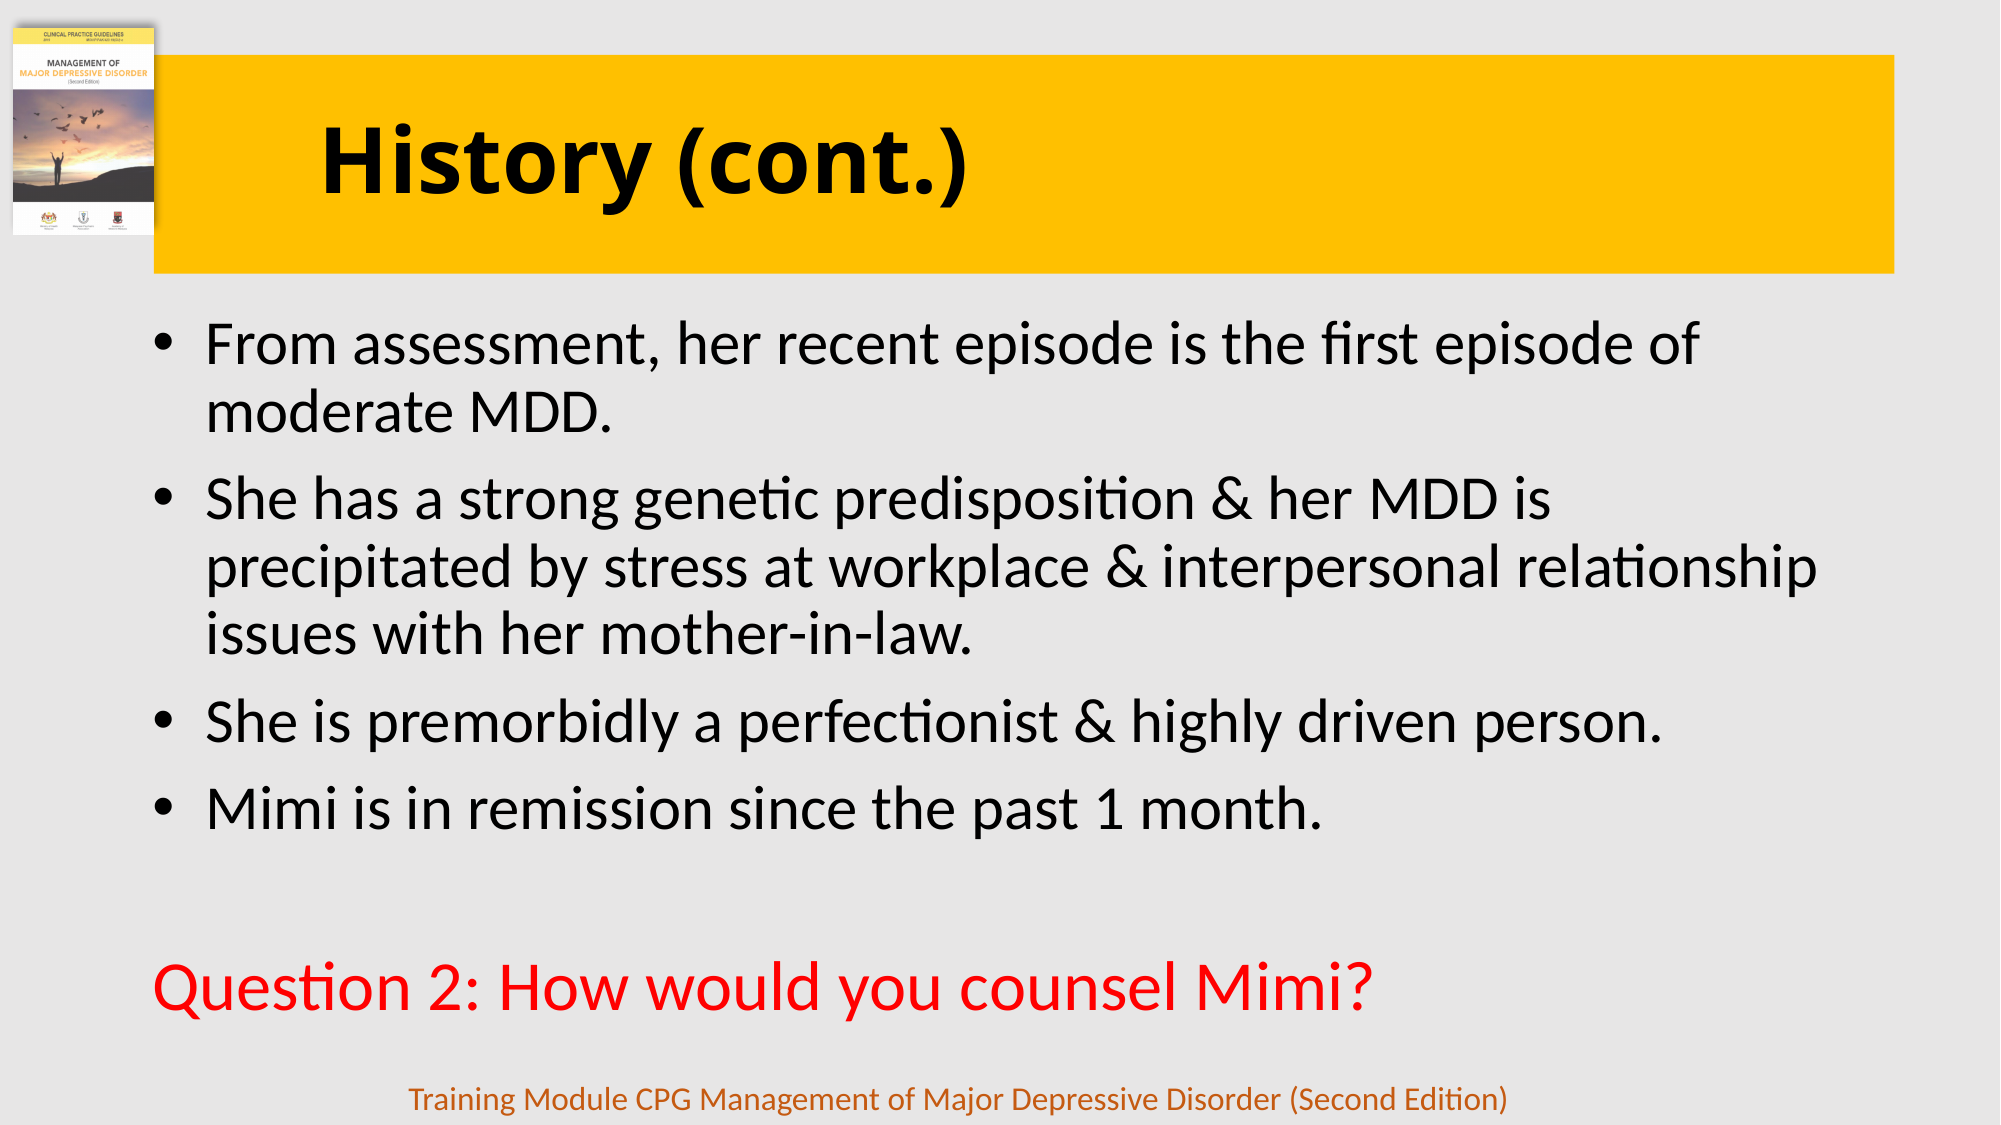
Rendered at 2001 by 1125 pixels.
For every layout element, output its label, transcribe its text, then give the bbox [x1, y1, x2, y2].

picture [13, 28, 154, 235]
title History (cont.) [153, 54, 1895, 274]
text_box Training Module CPG Management of Major Depressive Disorder (Second Edition) [393, 1069, 1775, 1125]
list From assessment, her recent episode is the first episode of moderate MDD. She has a strong genetic predisposition & her MDD is precipitated by stress at workplace & interpersonal relationship issues with her mother-in-law. She is premorbidly a perfectionist & highly driven person. Mimi is in remission since the past 1 month. Question 2: How would you counsel Mimi? [137, 303, 1863, 1100]
